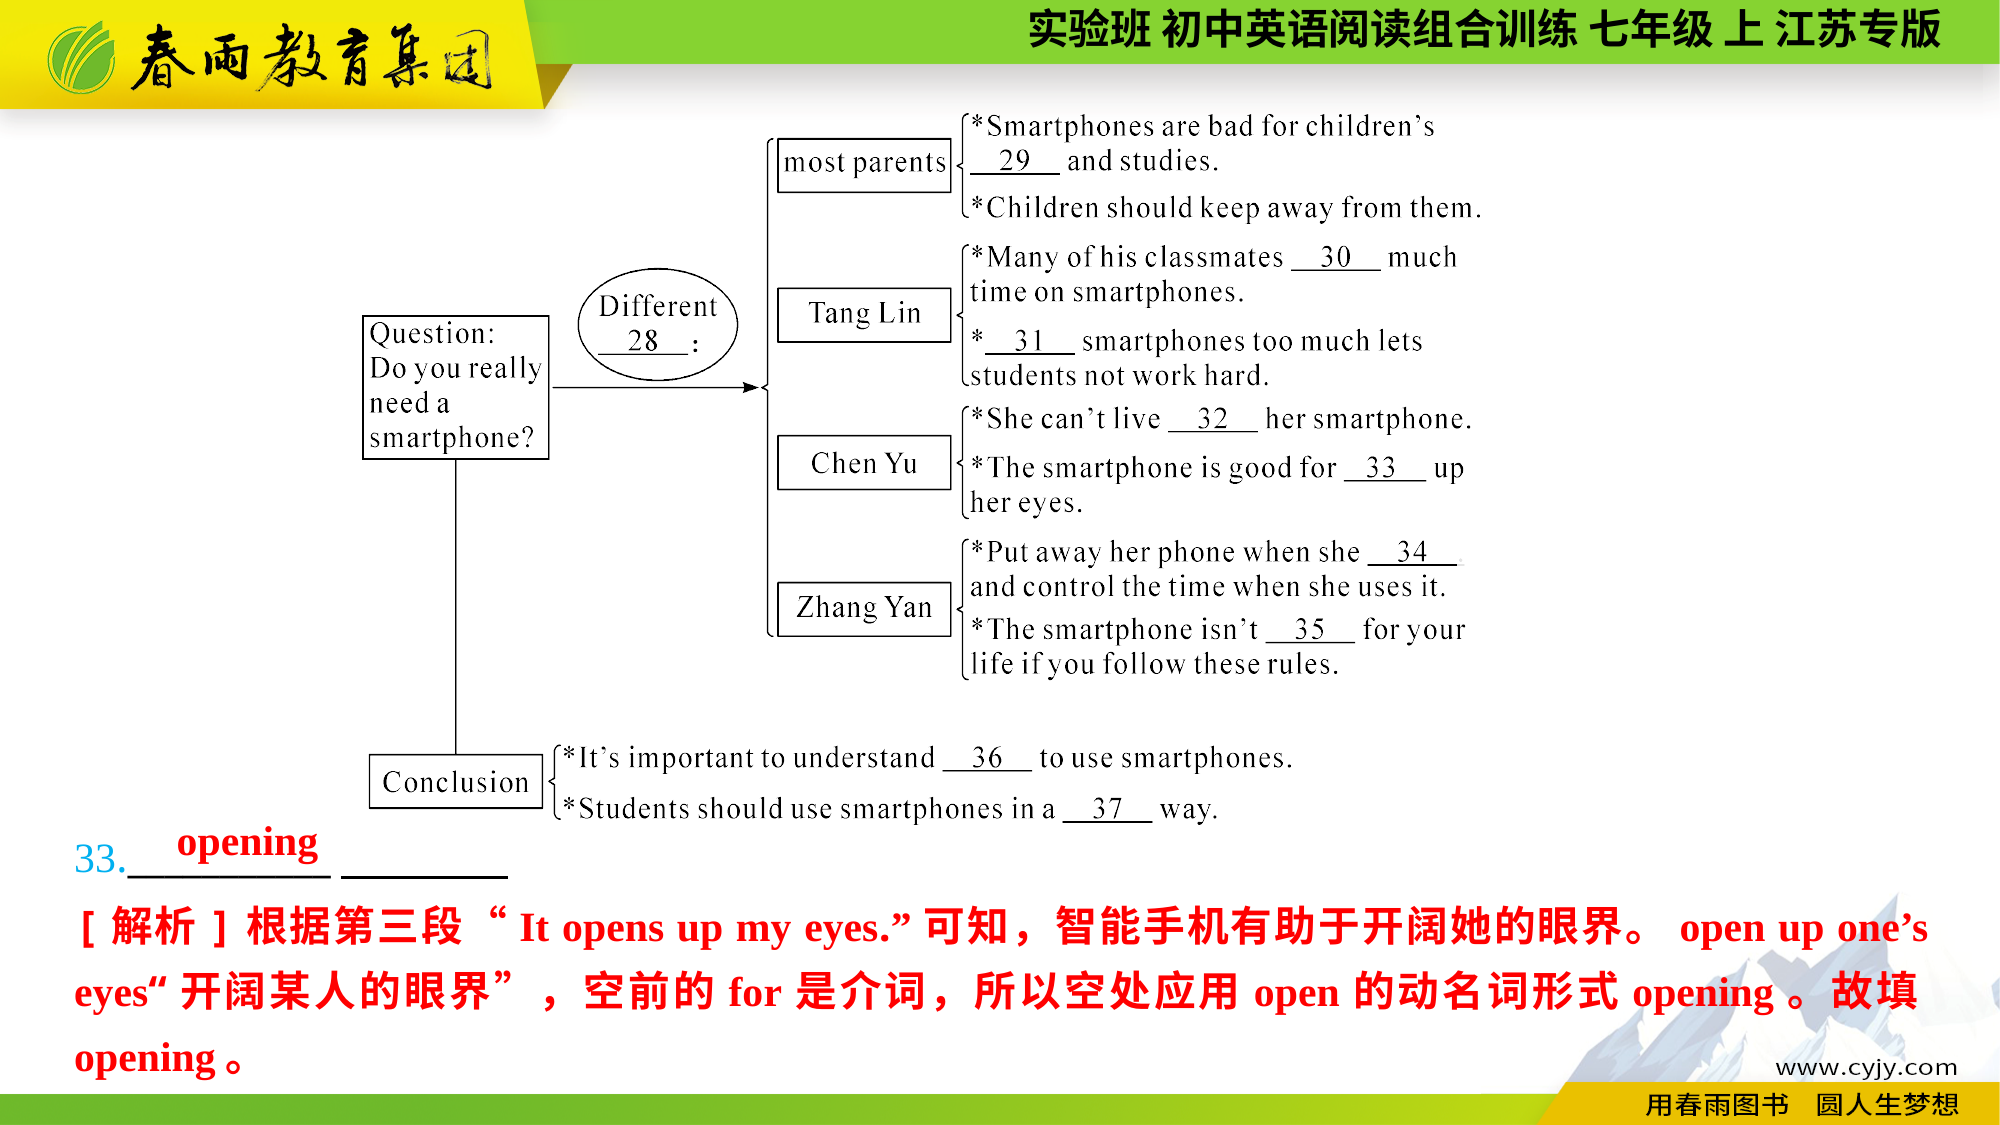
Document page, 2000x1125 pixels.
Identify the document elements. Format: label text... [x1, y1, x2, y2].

text_box opening [161, 806, 334, 872]
list 33.___________ [59, 798, 1944, 877]
picture [0, 0, 2000, 1125]
text_box [解析]根据第三段“It opens up my eyes.”可知，智能手机有助于开阔她的眼界。open up one’s eyes“开阔某人的眼界”，空前的for是介词，所以空处应用open的动名词形式opening。故填opening。 [59, 877, 1944, 1088]
